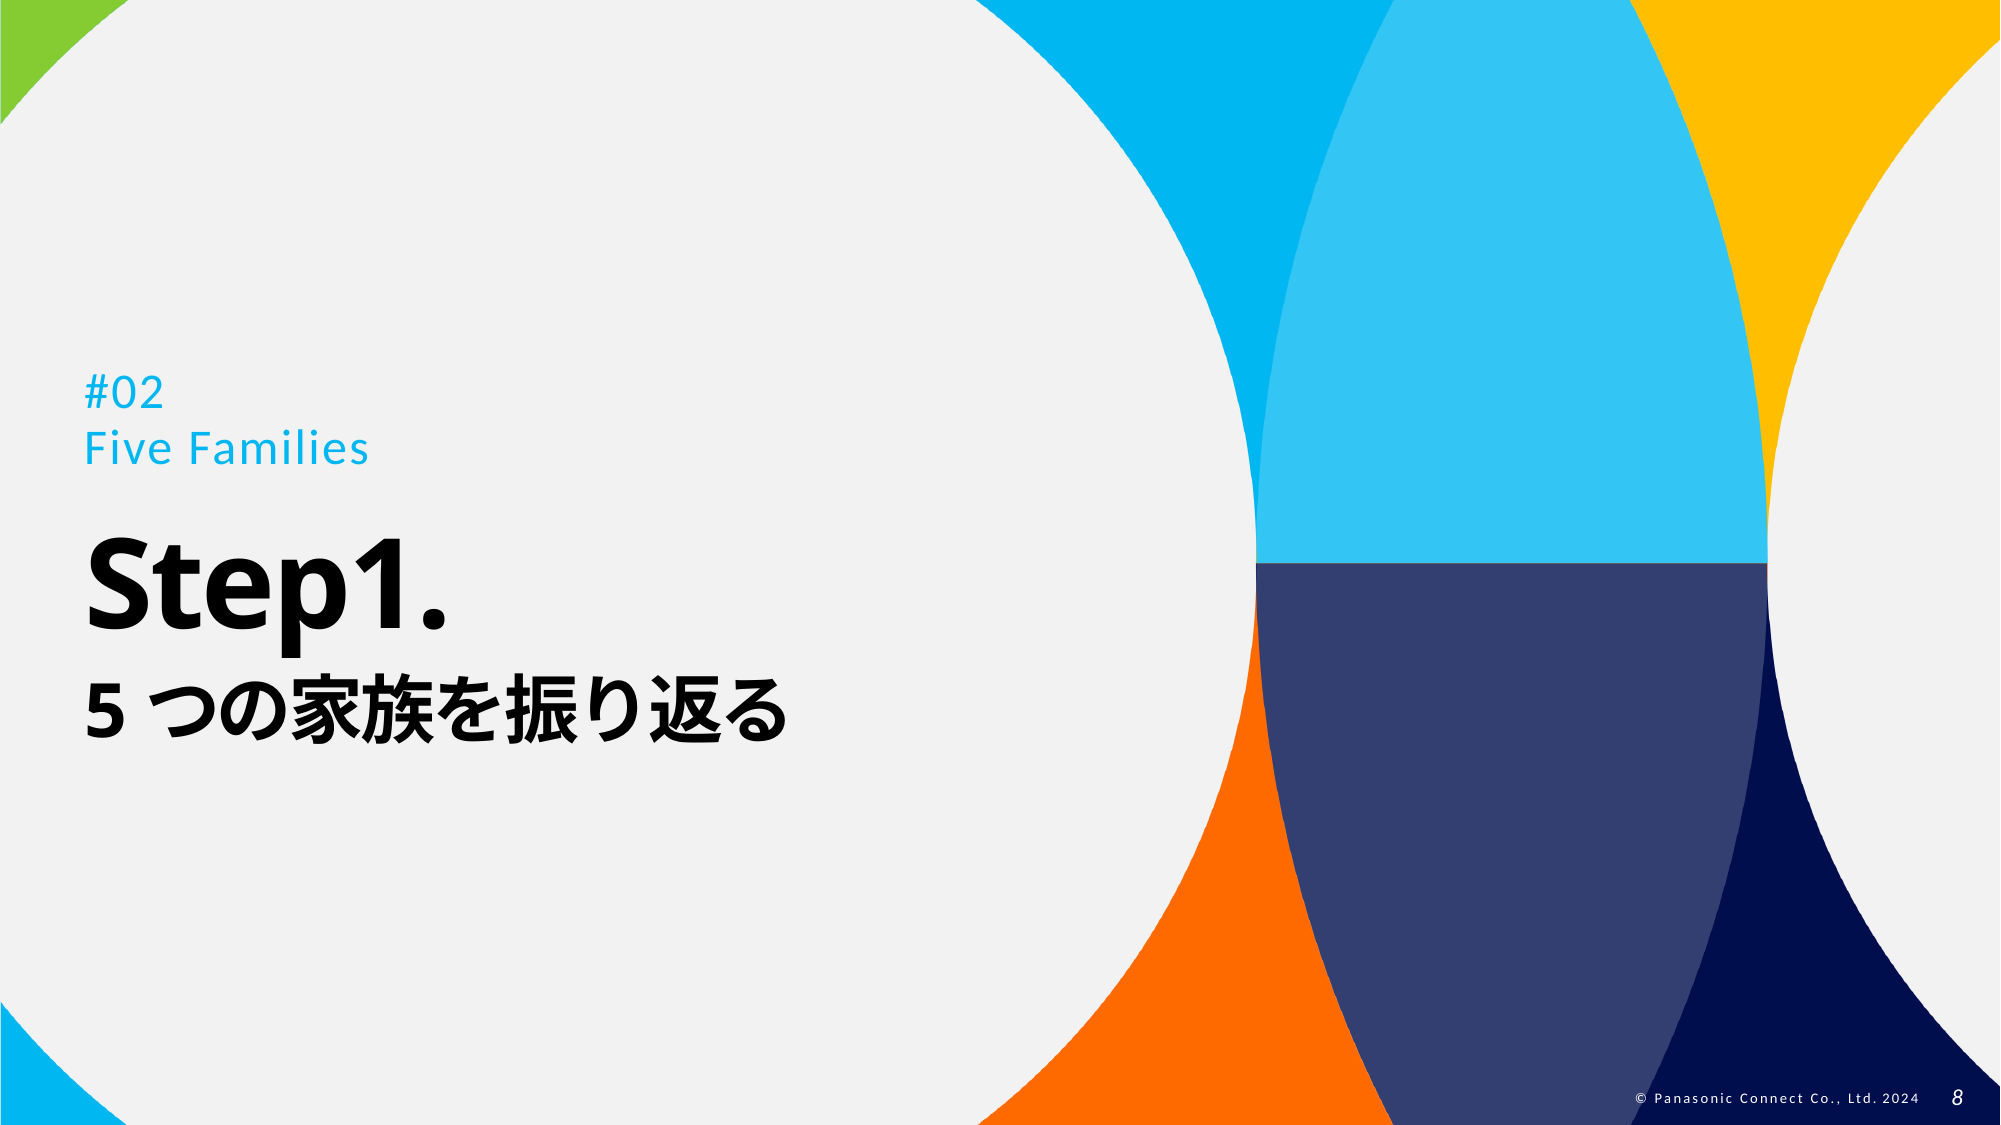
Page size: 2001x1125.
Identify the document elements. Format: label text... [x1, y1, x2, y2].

text_box Five Families [84, 429, 970, 461]
text_box #02 [84, 372, 970, 404]
picture [0, 0, 2000, 1125]
text_box Step1. 5つの家族を振り返る [84, 488, 1390, 753]
